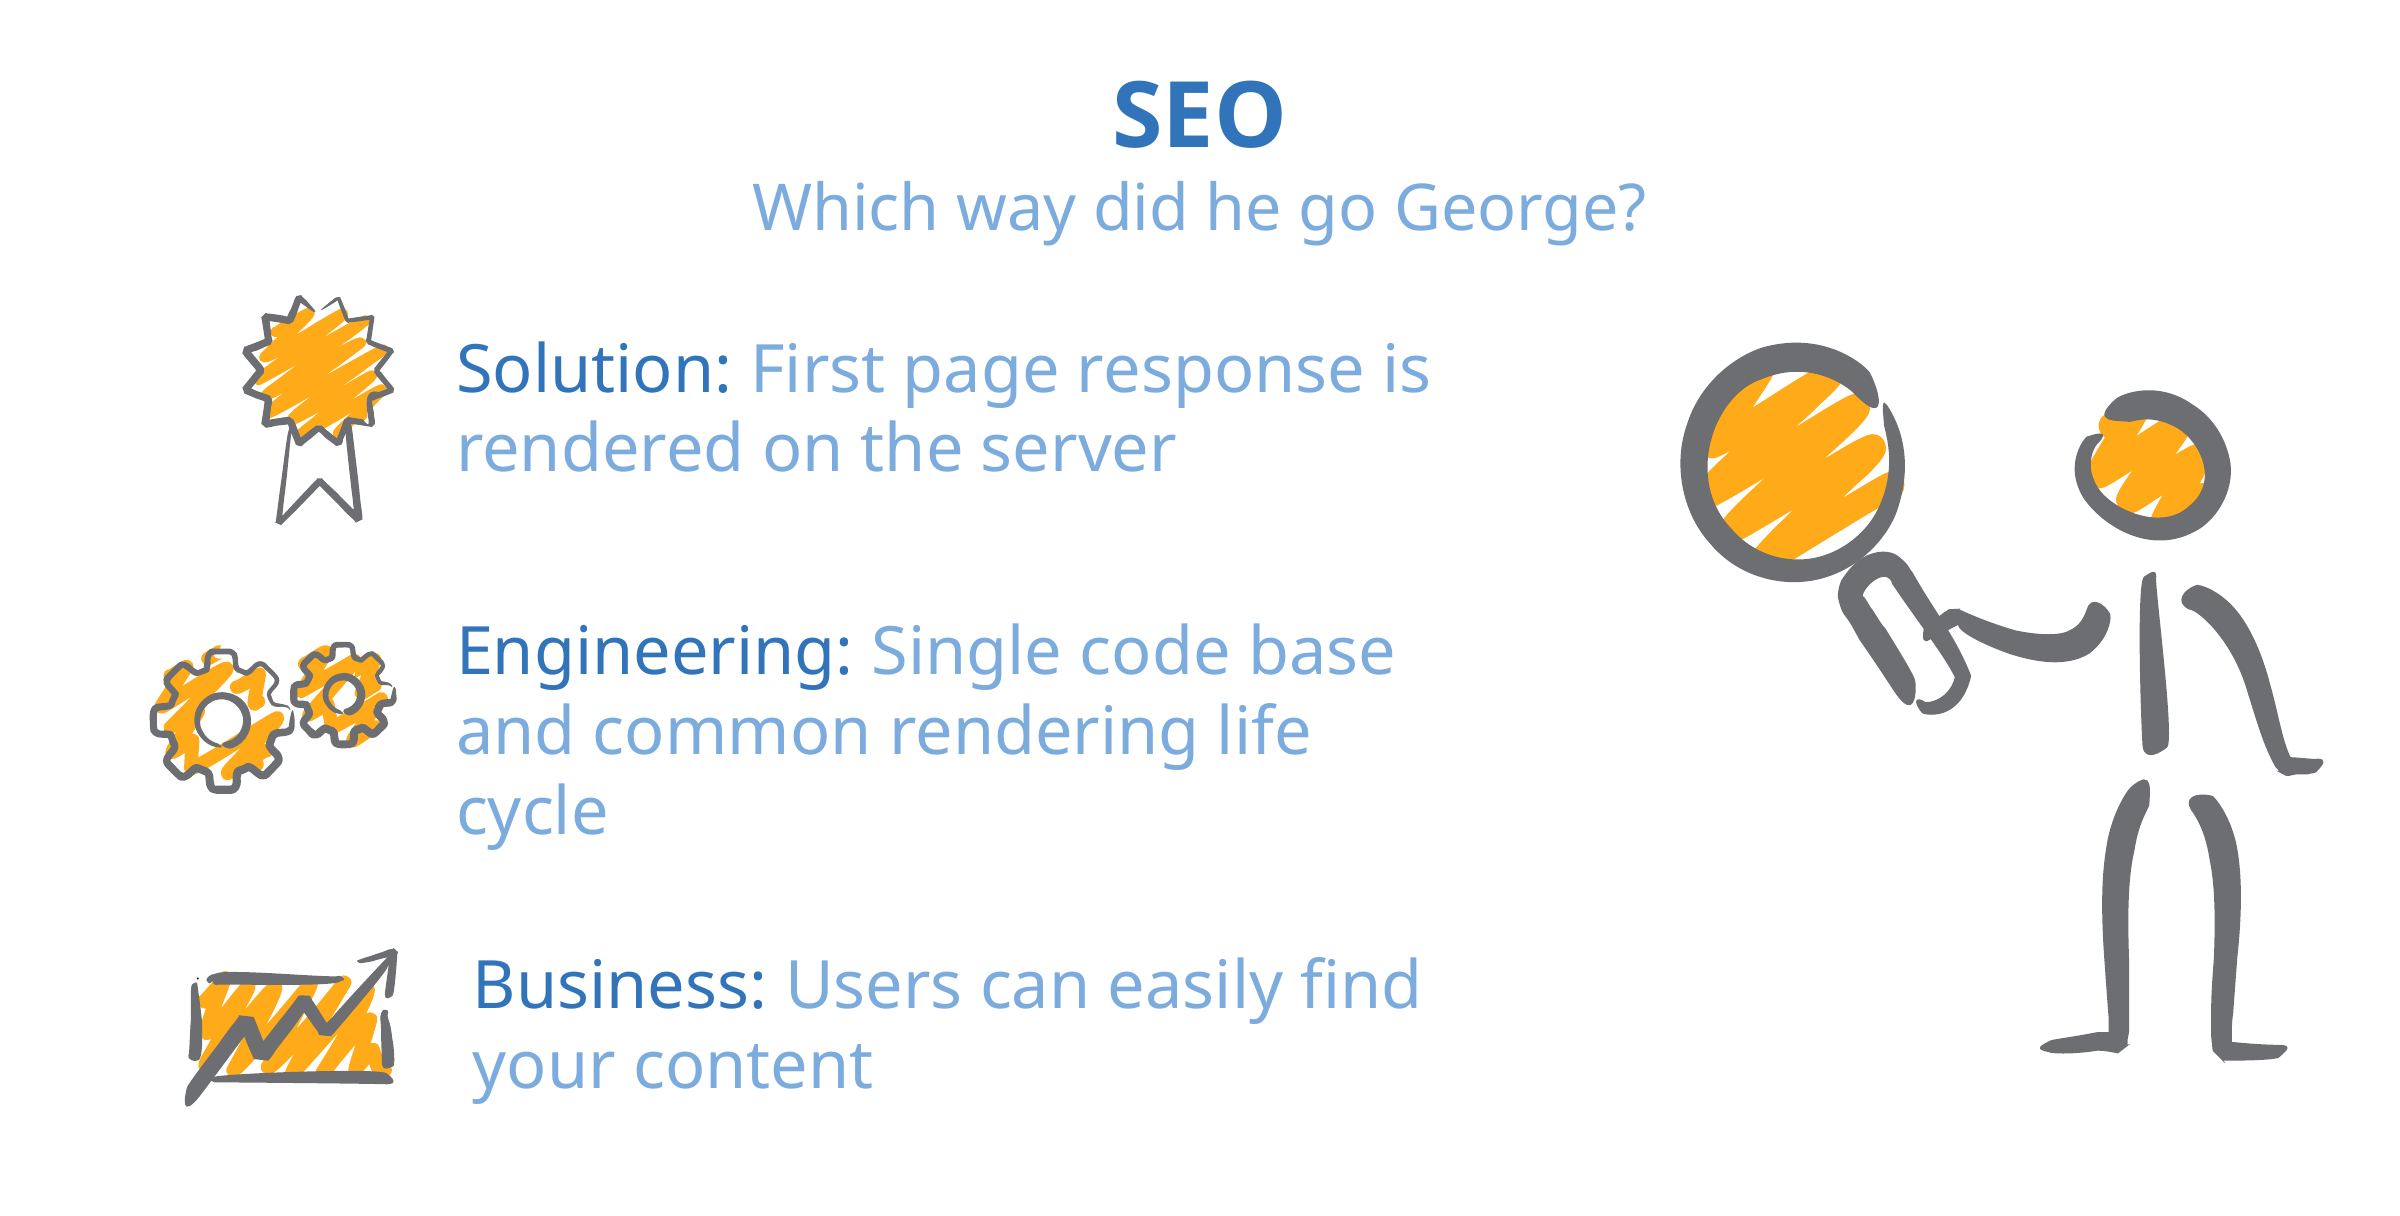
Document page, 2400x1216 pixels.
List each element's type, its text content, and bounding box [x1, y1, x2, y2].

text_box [148, 600, 1496, 796]
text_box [181, 933, 1496, 1119]
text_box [1672, 328, 2328, 1071]
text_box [240, 294, 1496, 527]
title SEO Which way did he go George? [120, 48, 2280, 252]
